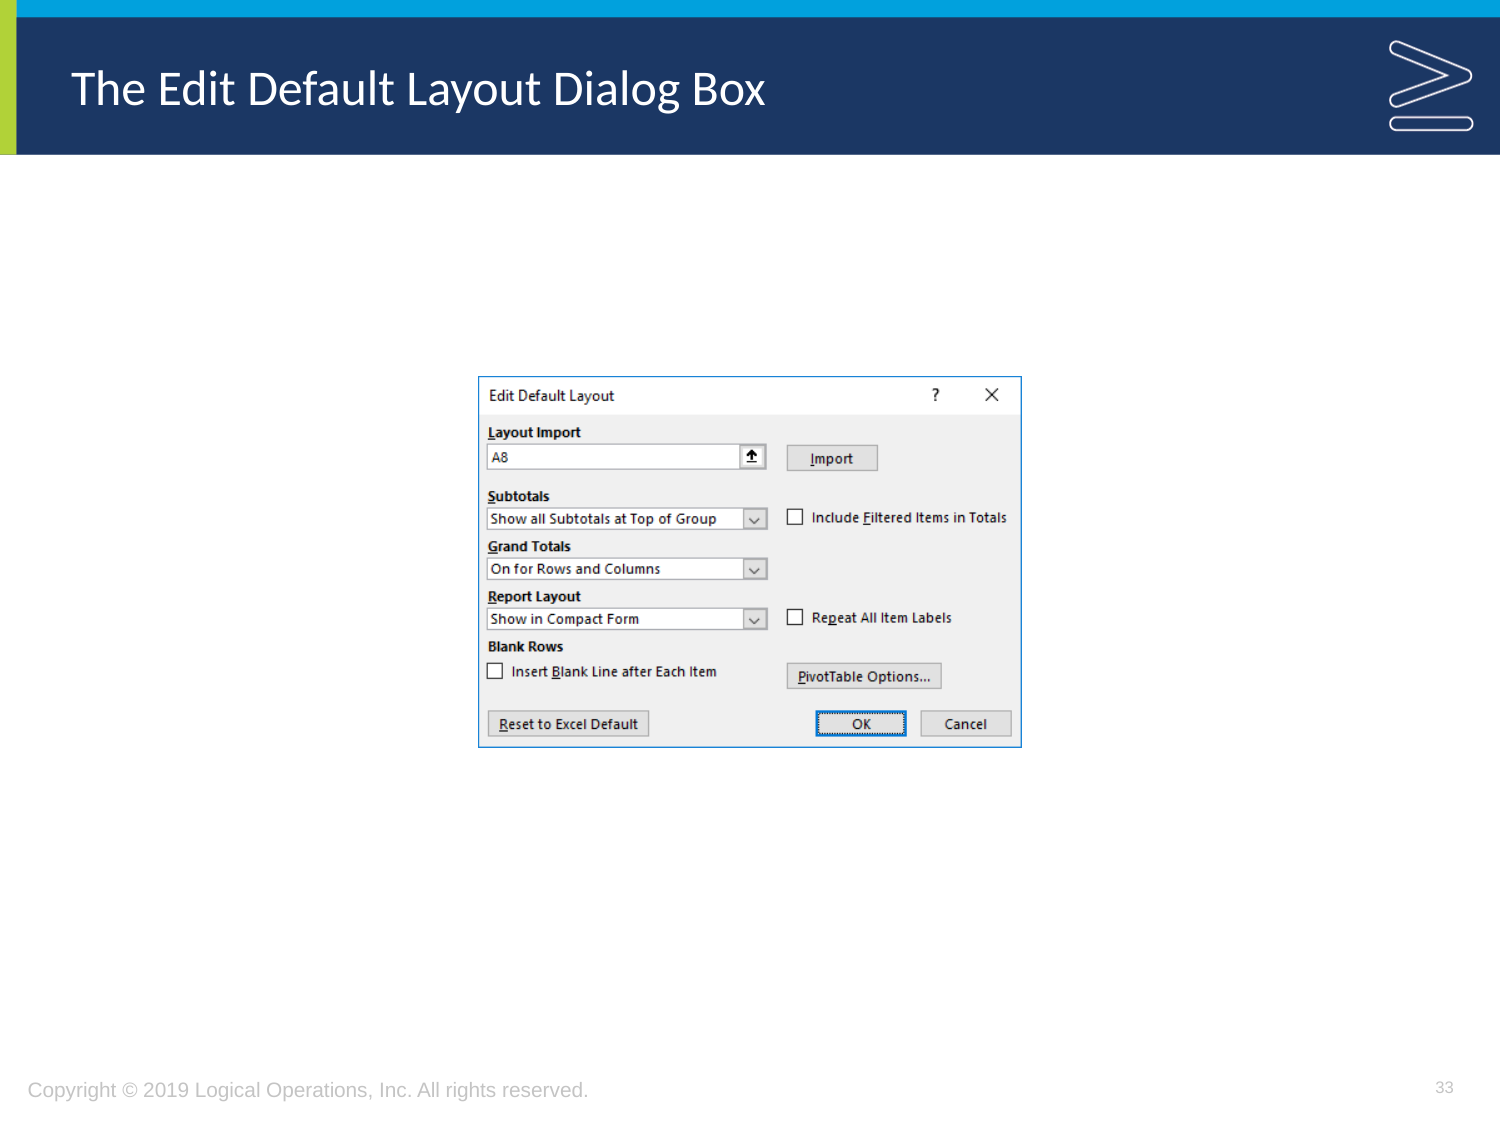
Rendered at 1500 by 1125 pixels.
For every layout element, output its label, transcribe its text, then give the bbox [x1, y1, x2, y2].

title The Edit Default Layout Dialog Box [56, 16, 1350, 155]
picture [1350, 18, 1500, 155]
picture [477, 376, 1023, 749]
slide_number 33 [1118, 1057, 1469, 1118]
picture [0, 0, 56, 155]
